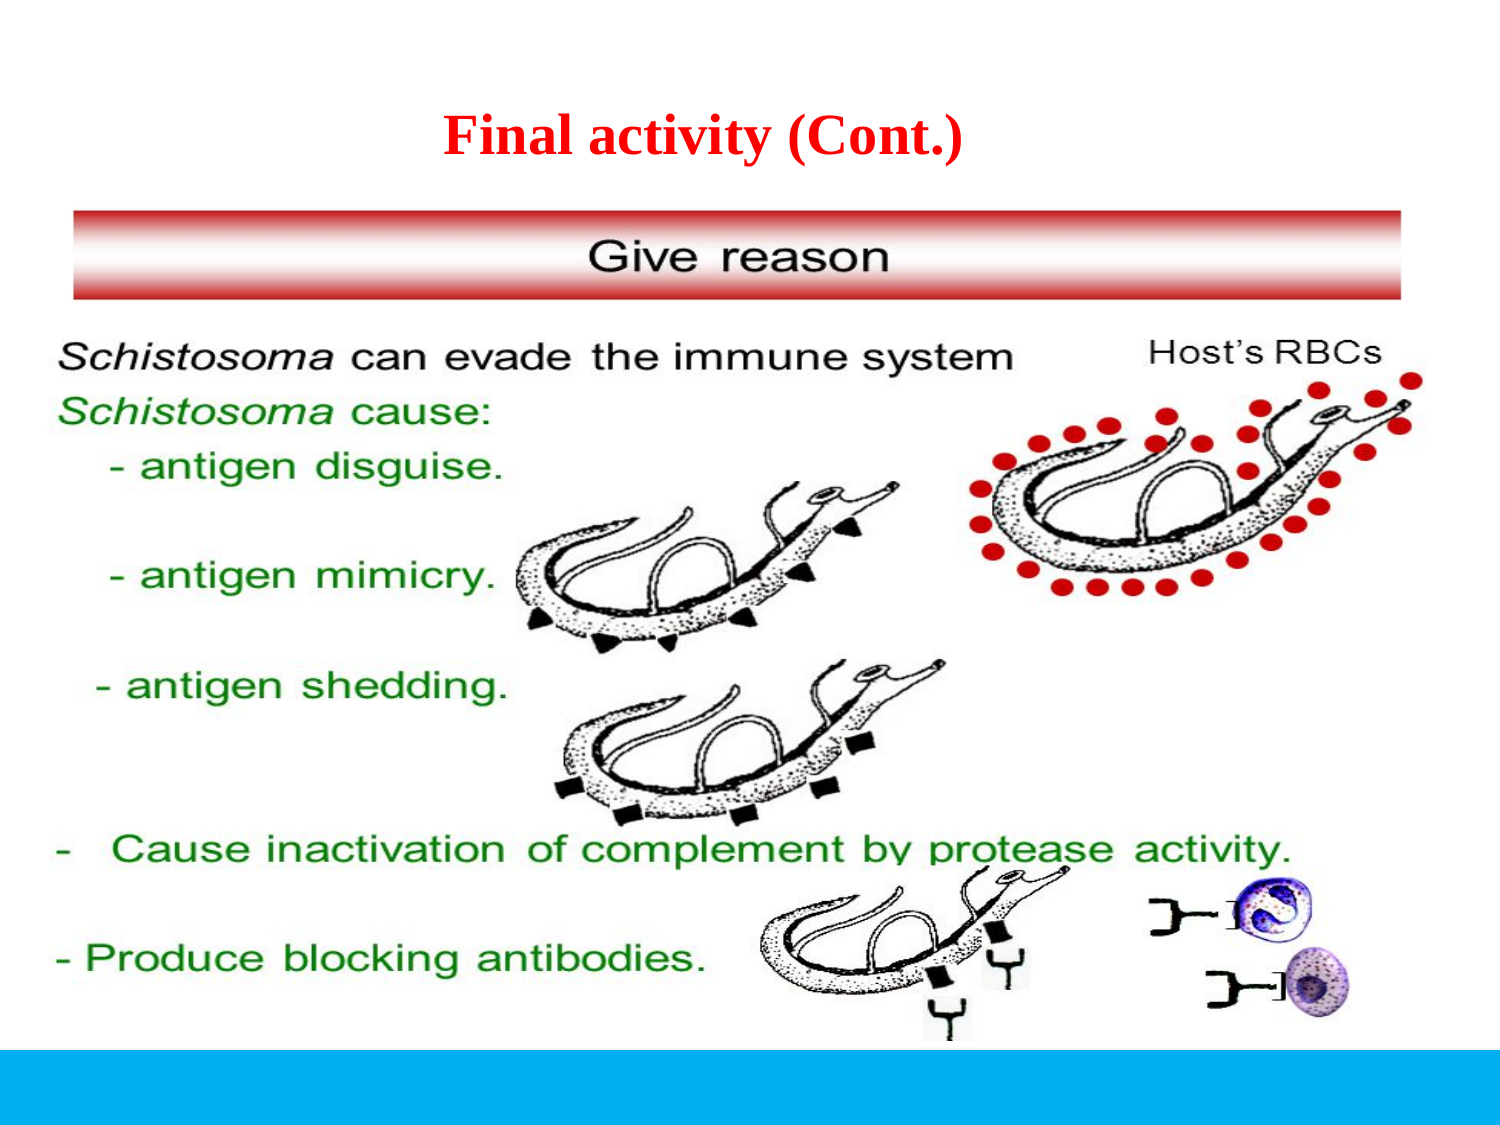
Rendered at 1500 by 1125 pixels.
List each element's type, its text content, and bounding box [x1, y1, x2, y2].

title Final activity (Cont.) [66, 37, 1342, 185]
text_box [0, 1049, 1500, 1125]
picture [0, 187, 1476, 1041]
